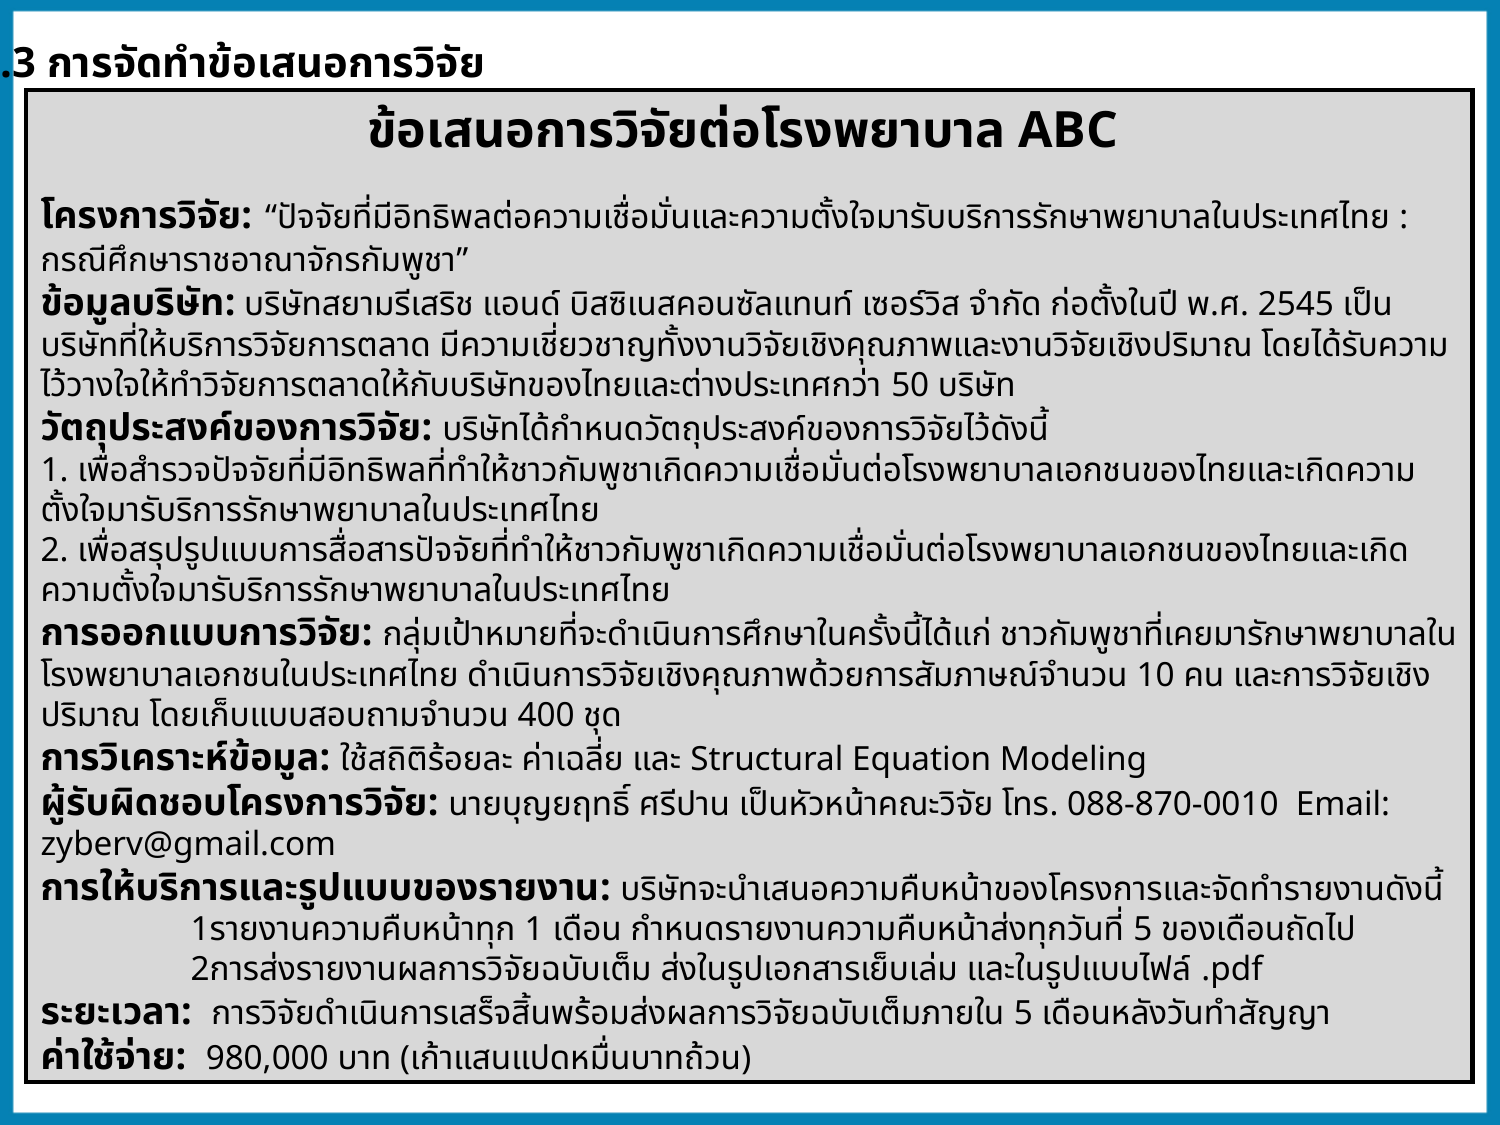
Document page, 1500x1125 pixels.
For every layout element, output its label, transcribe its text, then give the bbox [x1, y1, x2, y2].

text_box 3.3.3 การจัดทำข้อเสนอการวิจัย [0, 28, 511, 93]
picture [13, 11, 1487, 1113]
text_box ข้อเสนอการวิจัยต่อโรงพยาบาล ABC โครงการวิจัย: “ปัจจัยที่มีอิทธิพลต่อความเชื่อมั่นและความตั้งใจมารับบริการรักษาพยาบาลในประเทศไทย : กรณีศึกษาราชอาณาจักรกัมพูชา” ข้อมูลบริษัท: บริษัทสยามรีเสริช แอนด์ บิสซิเนสคอนซัลแทนท์ เซอร์วิส จำกัด ก่อตั้งในปี พ.ศ. 2545 เป็นบริษัทที่ให้บริการวิจัยการตลาด มีความเชี่ยวชาญทั้งงานวิจัยเชิงคุณภาพและงานวิจัยเชิงปริมาณ โดยได้รับความไว้วางใจให้ทำวิจัยการตลาดให้กับบริษัทของไทยและต่างประเทศกว่า 50 บริษัท วัตถุประสงค์ของการวิจัย: บริษัทได้กำหนดวัตถุประสงค์ของการวิจัยไว้ดังนี้ 1. เพื่อสำรวจปัจจัยที่มีอิทธิพลที่ทำให้ชาวกัมพูชาเกิดความเชื่อมั่นต่อโรงพยาบาลเอกชนของไทยและเกิดความตั้งใจมารับริการรักษาพยาบาลในประเทศไทย 2. เพื่อสรุปรูปแบบการสื่อสารปัจจัยที่ทำให้ชาวกัมพูชาเกิดความเชื่อมั่นต่อโรงพยาบาลเอกชนของไทยและเกิดความตั้งใจมารับริการรักษาพยาบาลในประเทศไทย การออกแบบการวิจัย: กลุ่มเป้าหมายที่จะดำเนินการศึกษาในครั้งนี้ได้แก่ ชาวกัมพูชาที่เคยมารักษาพยาบาลในโรงพยาบาลเอกชนในประเทศไทย ดำเนินการวิจัยเชิงคุณภาพด้วยการสัมภาษณ์จำนวน 10 คน และการวิจัยเชิงปริมาณ โดยเก็บแบบสอบถามจำนวน 400 ชุด การวิเคราะห์ข้อมูล: ใช้สถิติร้อยละ ค่าเฉลี่ย และ Structural Equation Modeling ผู้รับผิดชอบโครงการวิจัย: นายบุญยฤทธิ์ ศรีปาน เป็นหัวหน้าคณะวิจัย โทร. 088-870-0010 Email: zyberv@gmail.com การให้บริการและรูปแบบของรายงาน: บริษัทจะนำเสนอความคืบหน้าของโครงการและจัดทำรายงานดังนี้ รายงานความคืบหน้าทุก 1 เดือน กำหนดรายงานความคืบหน้าส่งทุกวันที่ 5 ของเดือนถัดไป การส่งรายงานผลการวิจัยฉบับเต็ม ส่งในรูปเอกสารเย็บเล่ม และในรูปแบบไฟล์ .pdf ระยะเวลา: การวิจัยดำเนินการเสร็จสิ้นพร้อมส่งผลการวิจัยฉบับเต็มภายใน 5 เดือนหลังวันทำสัญญา ค่าใช้จ่าย: 980,000 บาท (เก้าแสนแปดหมื่นบาทถ้วน) .............................. เมตตา บุญเปี่ยม (กรรมการผู้จัดการ) วันที่ .................................... [25, 89, 1473, 1083]
